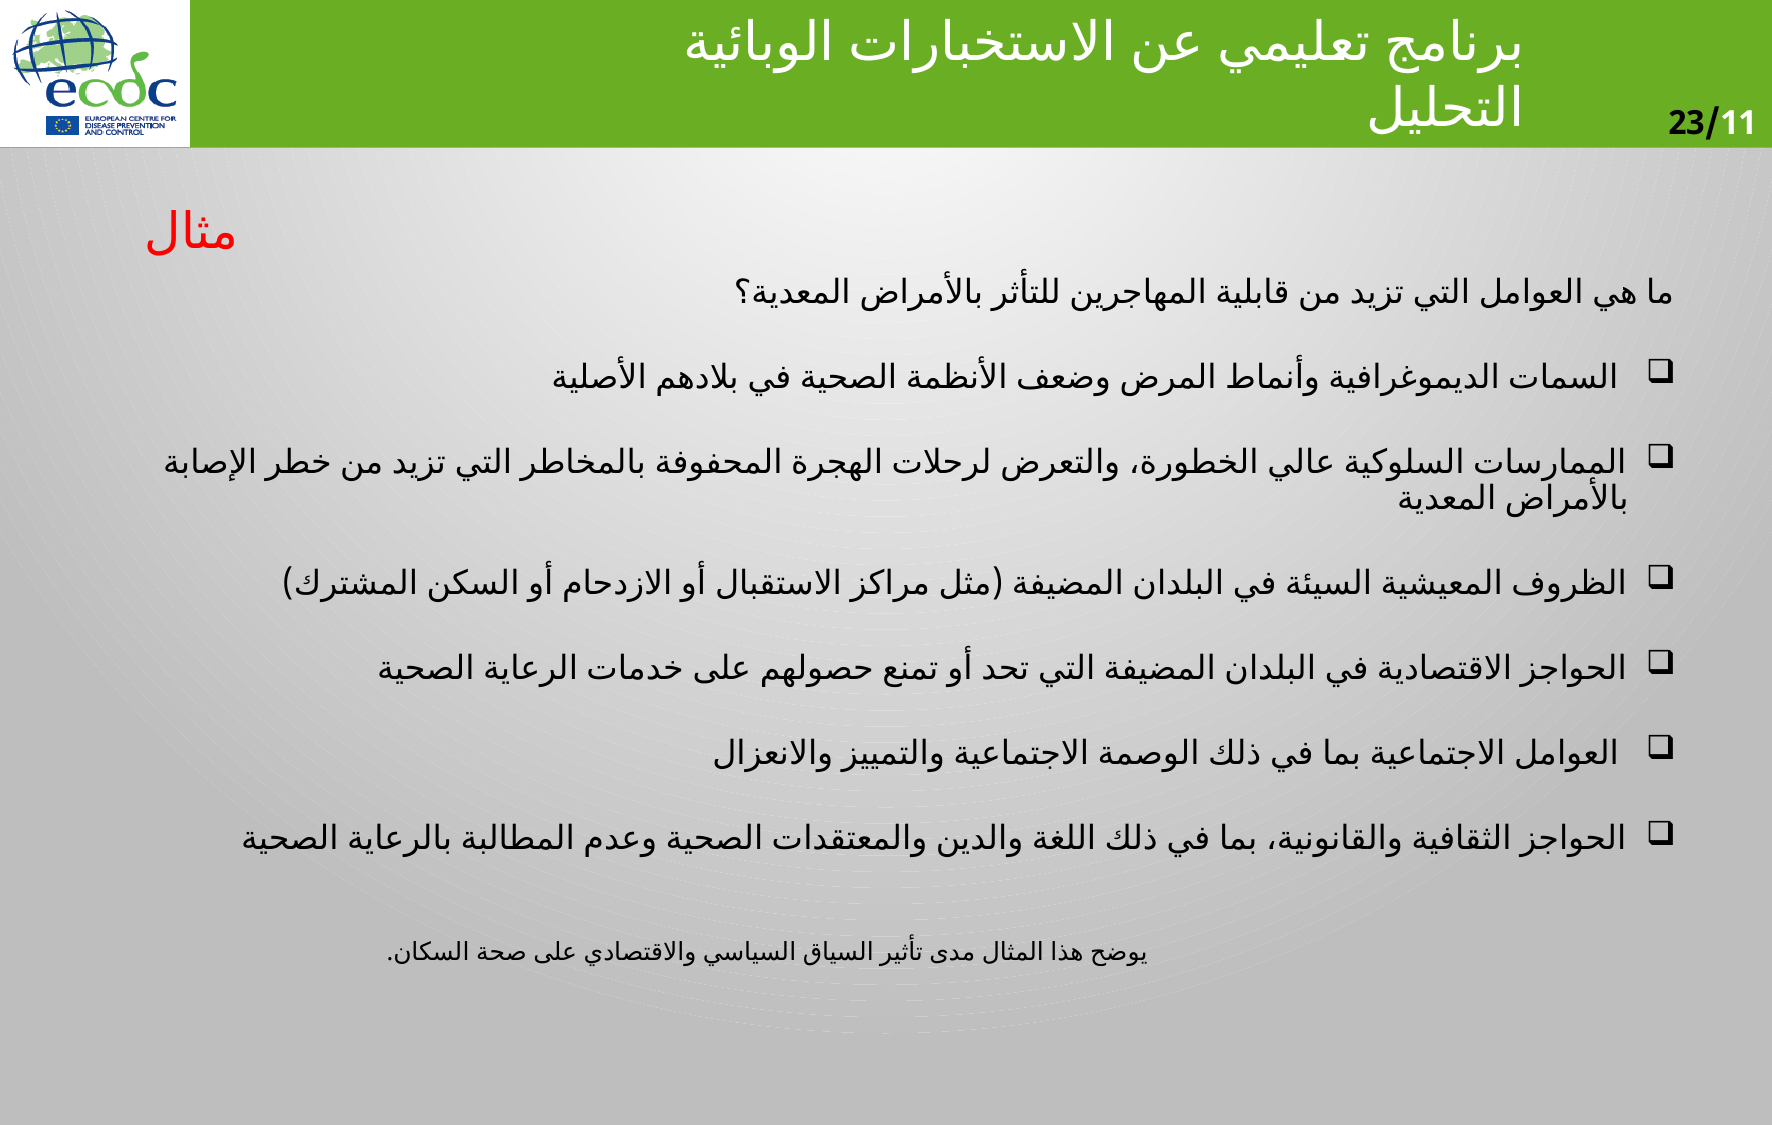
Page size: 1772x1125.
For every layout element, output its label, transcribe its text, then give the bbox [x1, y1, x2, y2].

picture [0, 0, 190, 147]
text_box مثال [129, 191, 253, 267]
text_box يوضح هذا المثال مدى تأثير السياق السياسي والاقتصادي على صحة السكان. [140, 931, 1396, 974]
text_box ما هي العوامل التي تزيد من قابلية المهاجرين للتأثر بالأمراض المعدية؟ السمات الديموغرافية وأنماط المرض وضعف الأنظمة الصحية في بلادهم الأصلية الممارسات السلوكية عالي الخطورة، والتعرض لرحلات الهجرة المحفوفة بالمخاطر التي تزيد من خطر الإصابة بالأمراض المعدية الظروف المعيشية السيئة في البلدان المضيفة (مثل مراكز الاستقبال أو الازدحام أو السكن المشترك) الحواجز الاقتصادية في البلدان المضيفة التي تحد أو تمنع حصولهم على خدمات الرعاية الصحية العوامل الاجتماعية بما في ذلك الوصمة الاجتماعية والتمييز والانعزال الحواجز الثقافية والقانونية، بما في ذلك اللغة والدين والمعتقدات الصحية وعدم المطالبة بالرعاية الصحية [51, 267, 1691, 865]
